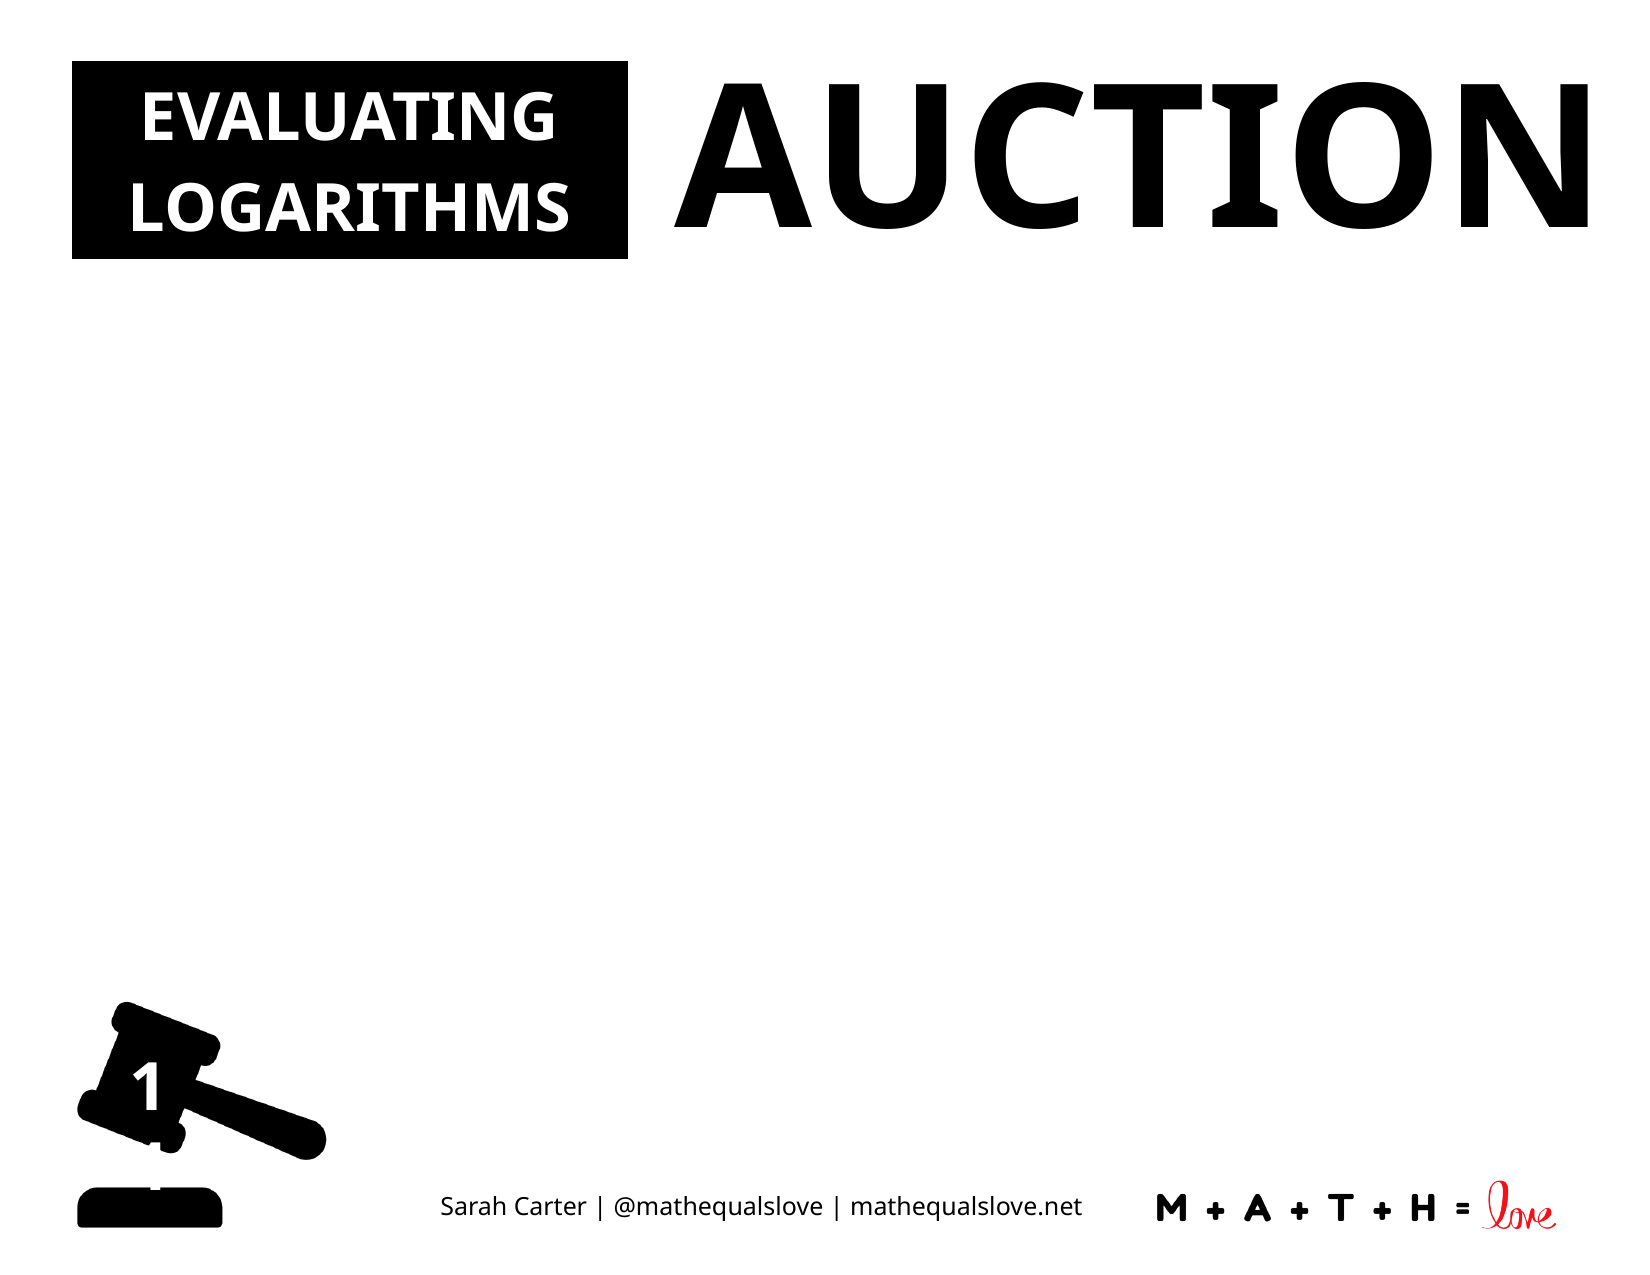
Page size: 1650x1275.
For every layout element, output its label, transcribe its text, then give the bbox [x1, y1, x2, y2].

picture [72, 998, 330, 1231]
text_box Sarah Carter | @mathequalslove | mathequalslove.net [330, 1183, 1147, 1228]
table_header EVALUATING LOGARITHMS [72, 62, 626, 257]
text_box AUCTION [659, 20, 1636, 275]
picture [1147, 1177, 1563, 1236]
